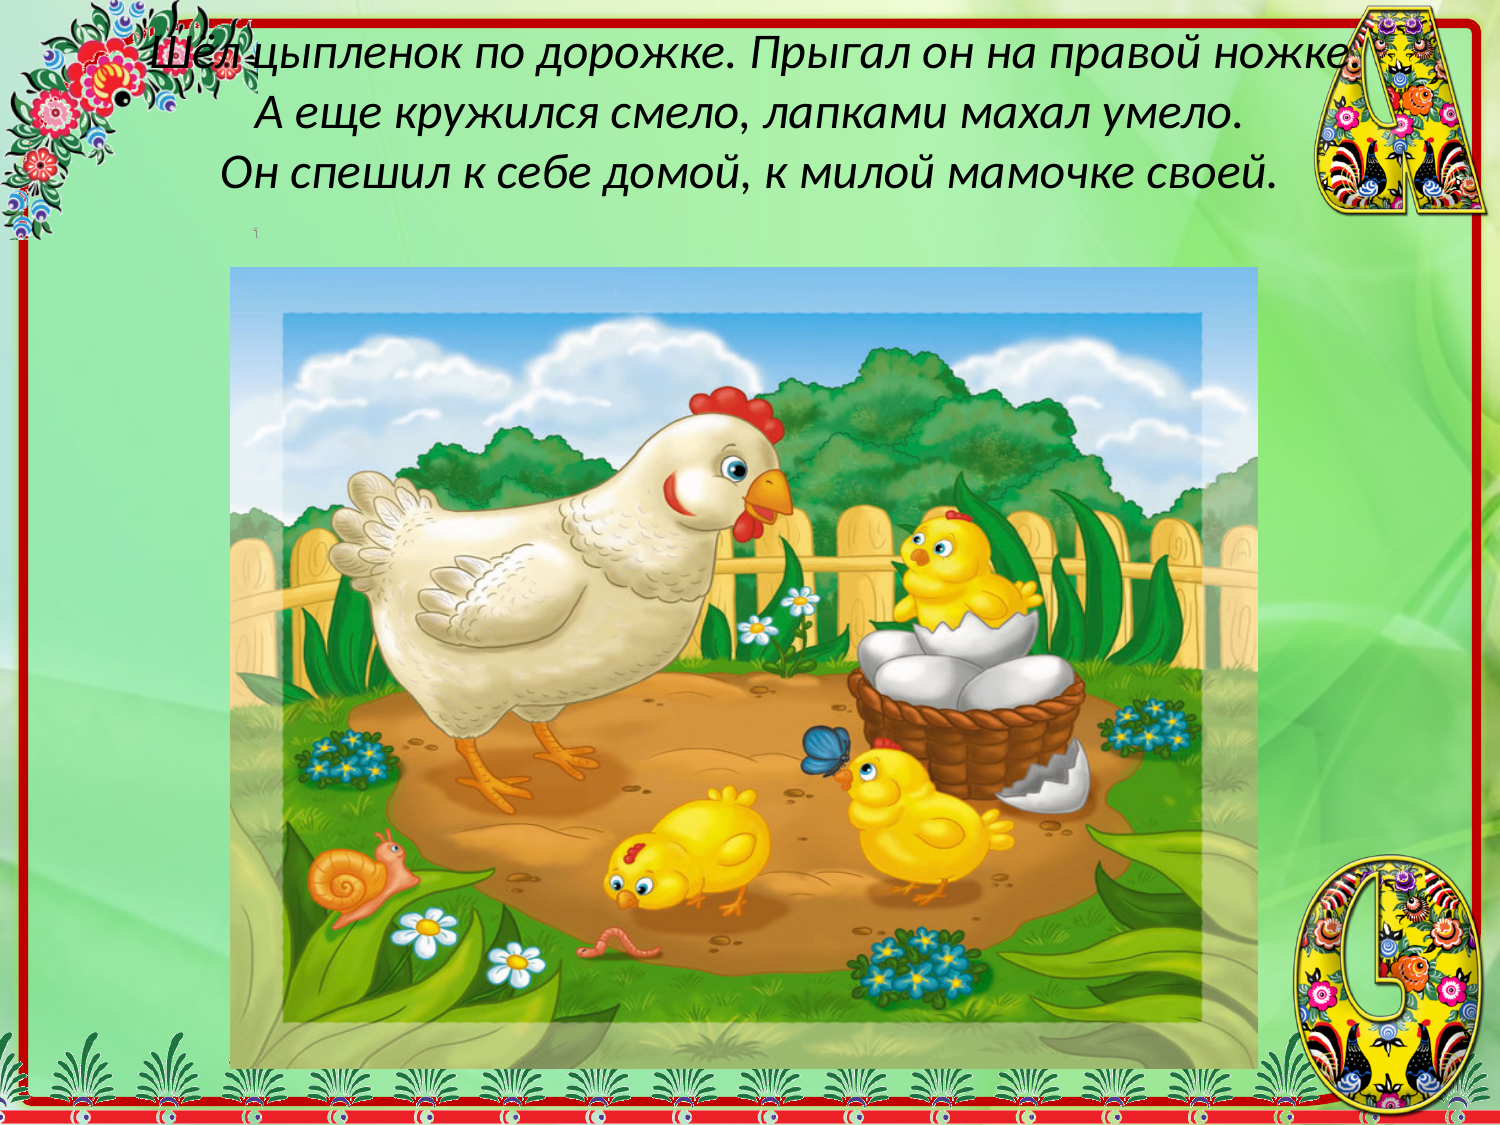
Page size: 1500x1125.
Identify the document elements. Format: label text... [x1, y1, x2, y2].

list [229, 266, 1259, 1069]
picture [0, 0, 1500, 1125]
title Шёл цыпленок по дорожке. Прыгал он на правой ножке. А еще кружился смело, лапками махал умело. Он спешил к себе домой, к милой мамочке своей. [75, 45, 1425, 233]
